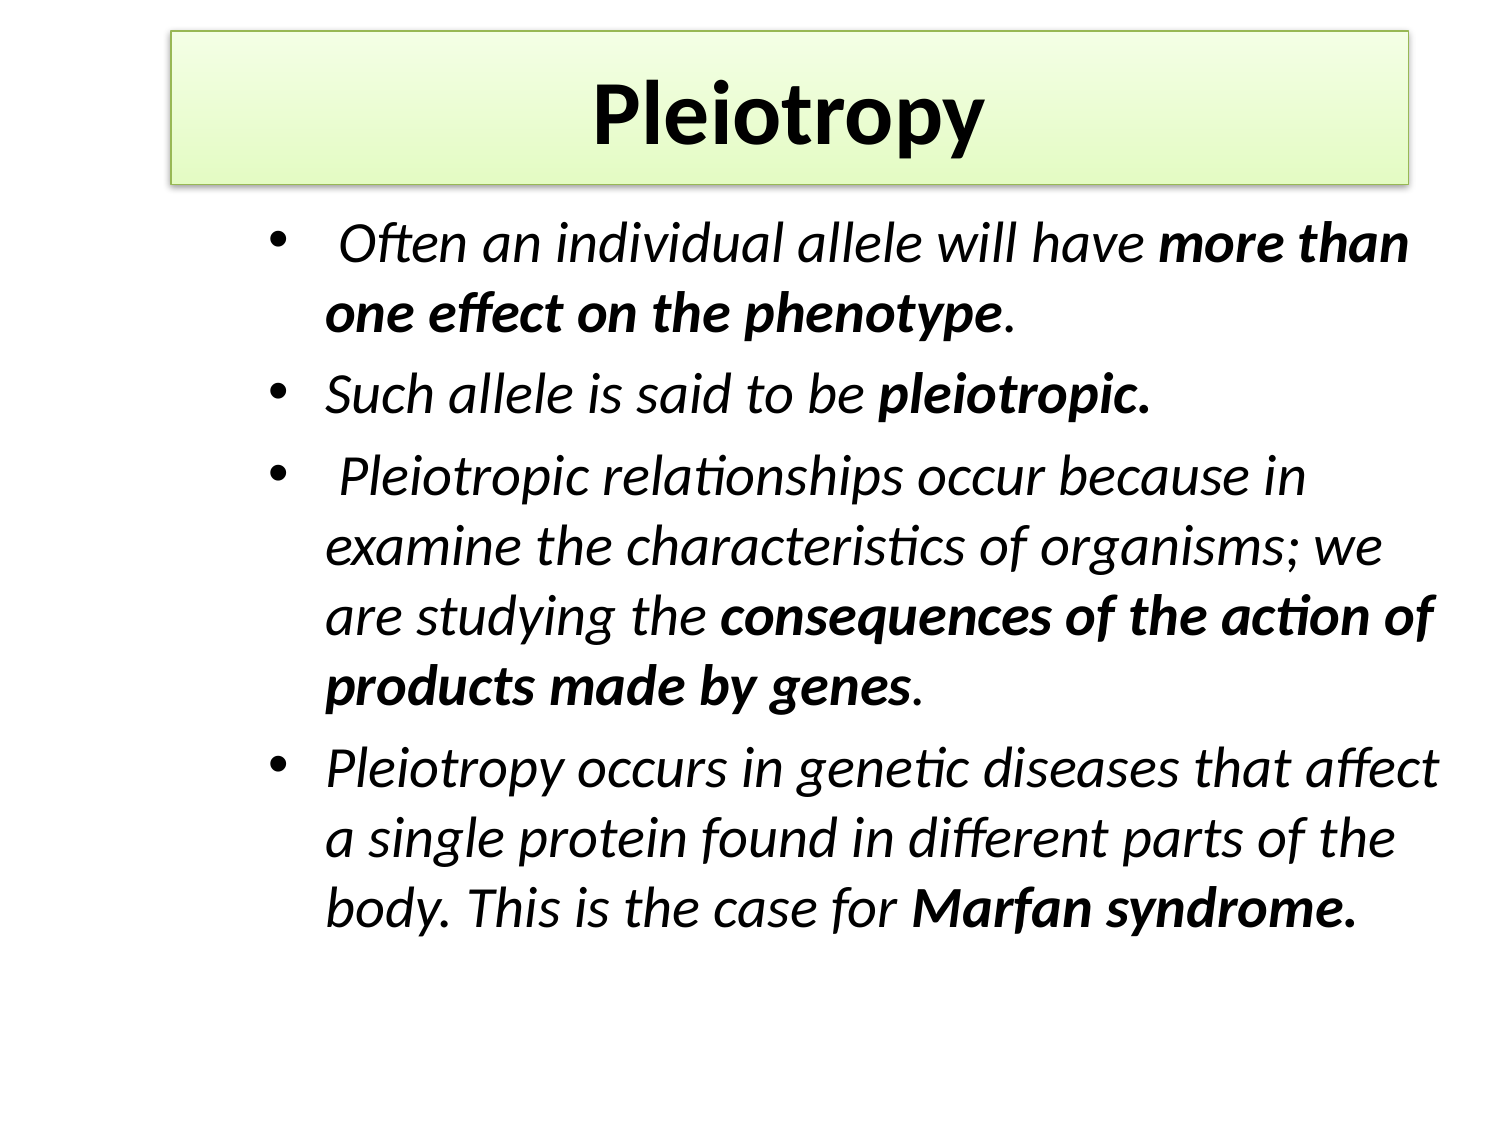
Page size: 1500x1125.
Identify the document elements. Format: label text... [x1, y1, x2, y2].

title Pleiotropy [170, 30, 1409, 185]
list Often an individual allele will have more than one effect on the phenotype. Such allele is said to be pleiotropic. Pleiotropic relationships occur because in examine the characteristics of organisms; we are studying the consequences of the action of products made by genes. Pleiotropy occurs in genetic diseases that affect a single protein found in different parts of the body. This is the case for Marfan syndrome. [253, 196, 1471, 1071]
